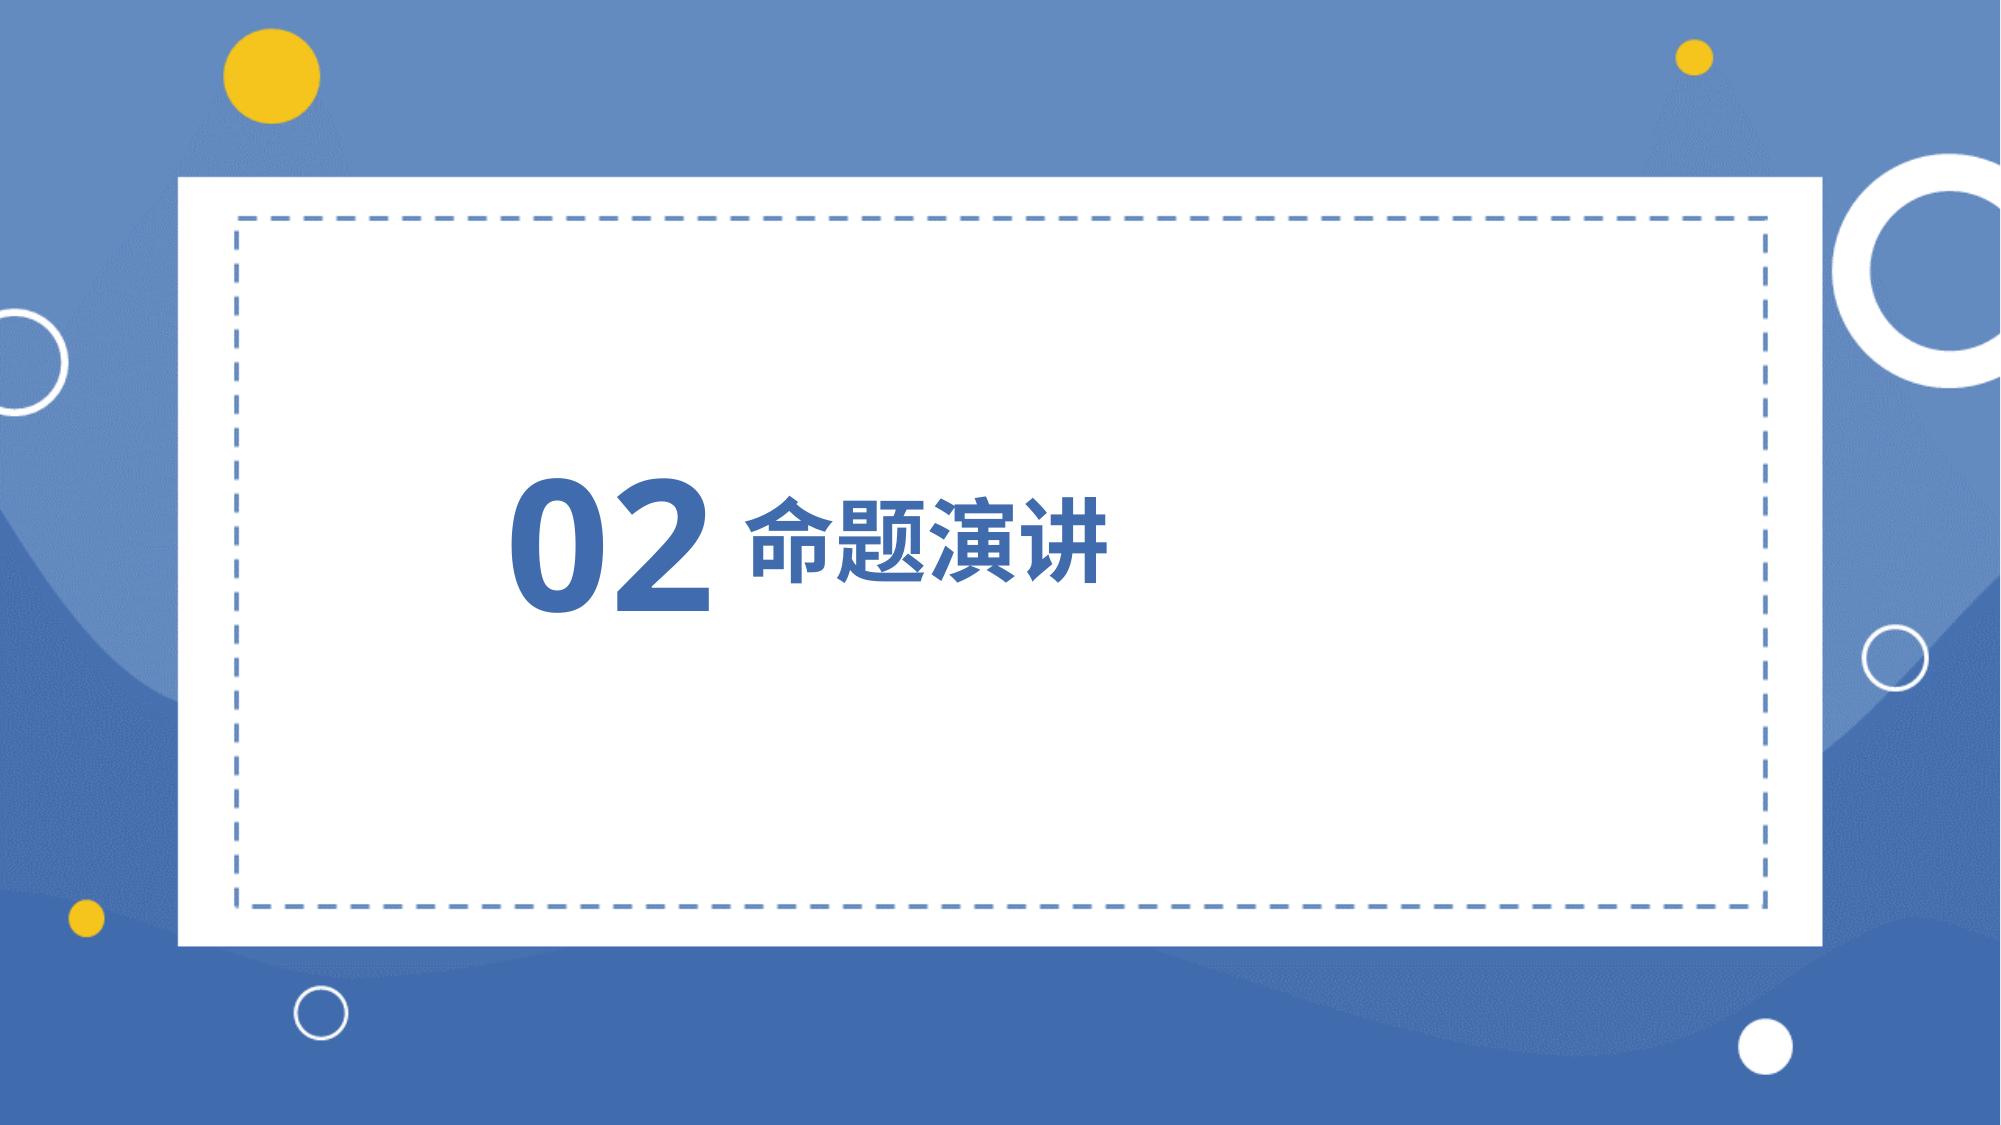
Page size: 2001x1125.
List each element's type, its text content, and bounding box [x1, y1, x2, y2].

text_box 02 [490, 420, 730, 656]
text_box 命题演讲 [730, 476, 1126, 602]
picture [0, 0, 2001, 1125]
